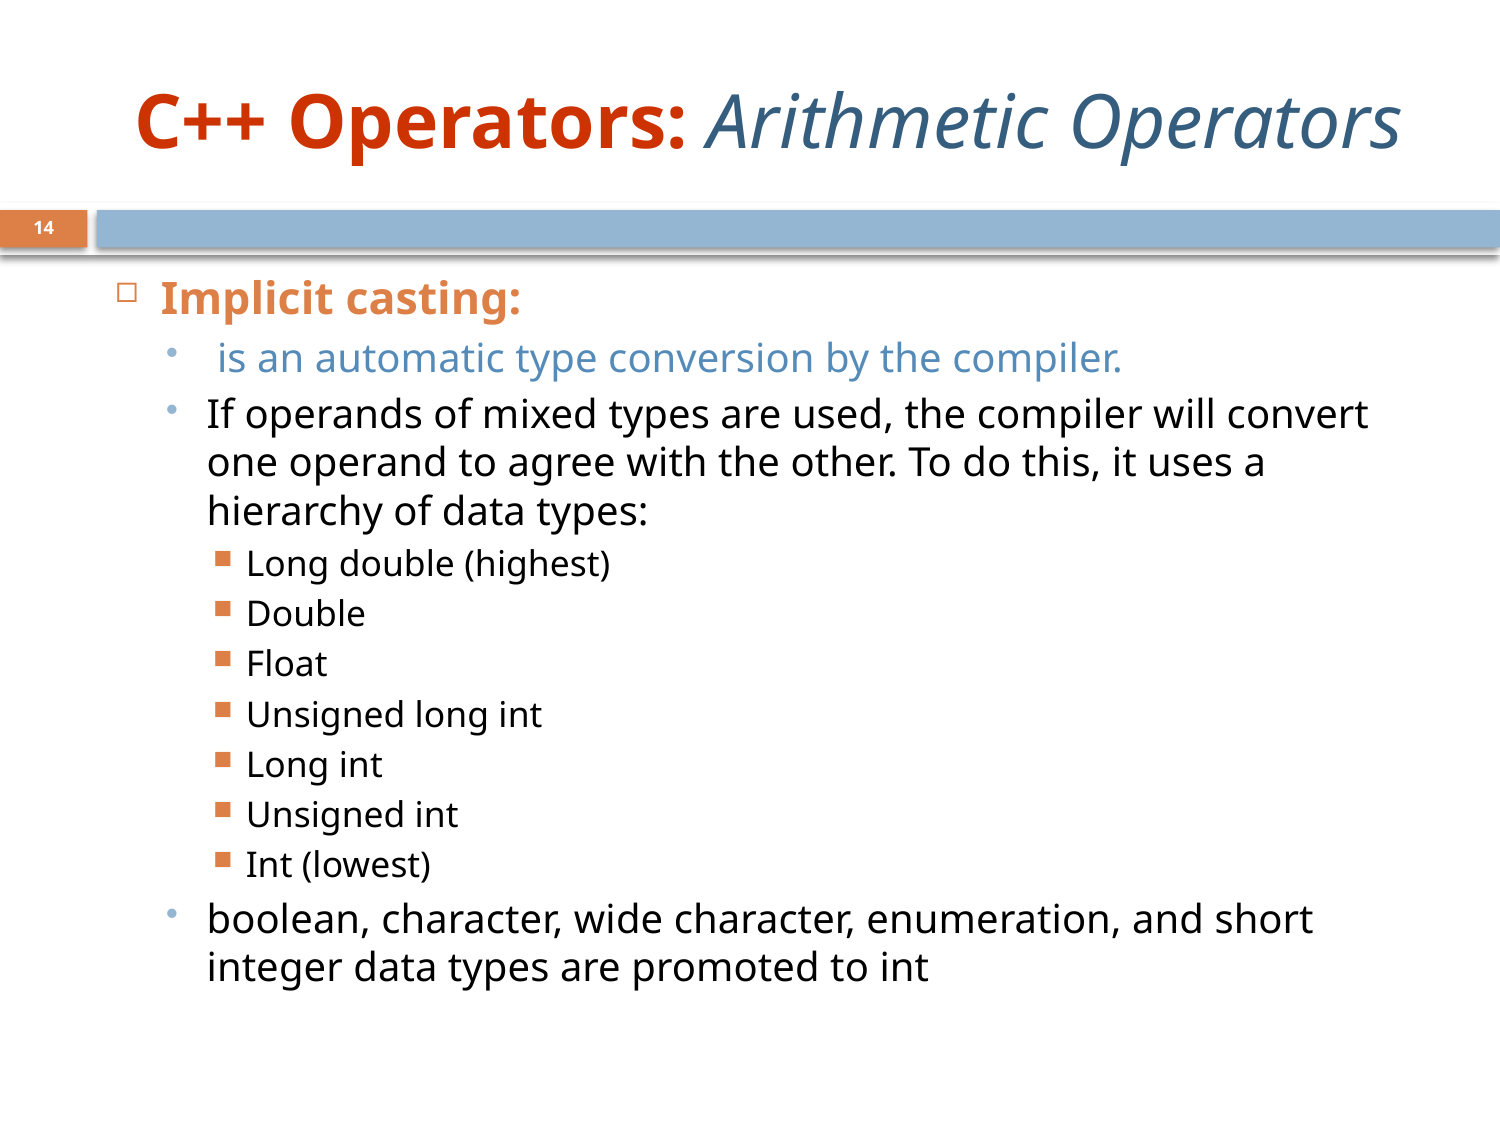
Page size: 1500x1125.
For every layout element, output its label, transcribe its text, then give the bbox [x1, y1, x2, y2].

slide_number 14 [0, 208, 88, 249]
title C++ Operators: Arithmetic Operators [99, 37, 1438, 200]
list Implicit casting: is an automatic type conversion by the compiler. If operands of mixed types are used, the compiler will convert one operand to agree with the other. To do this, it uses a hierarchy of data types: Long double (highest) Double Float Unsigned long int Long int Unsigned int Int (lowest) boolean, character, wide character, enumeration, and short integer data types are promoted to int [100, 262, 1438, 1005]
